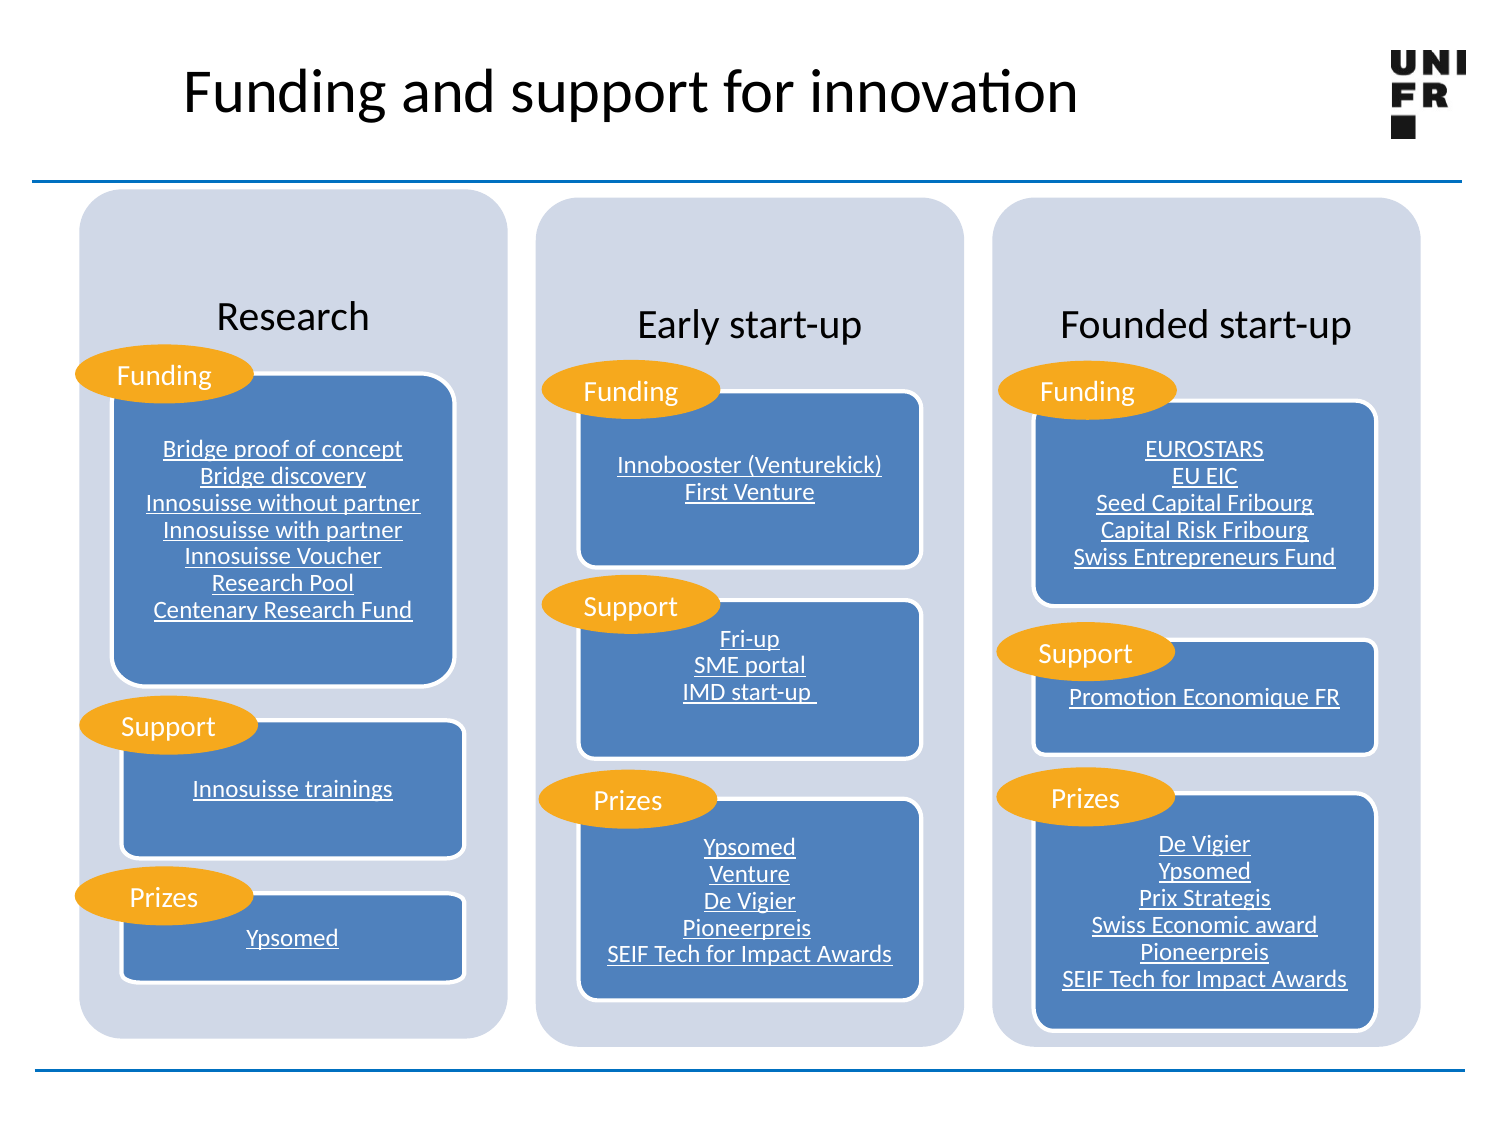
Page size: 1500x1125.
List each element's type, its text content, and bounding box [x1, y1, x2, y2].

title Funding and support for innovation [168, 19, 1466, 156]
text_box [78, 189, 1422, 1047]
